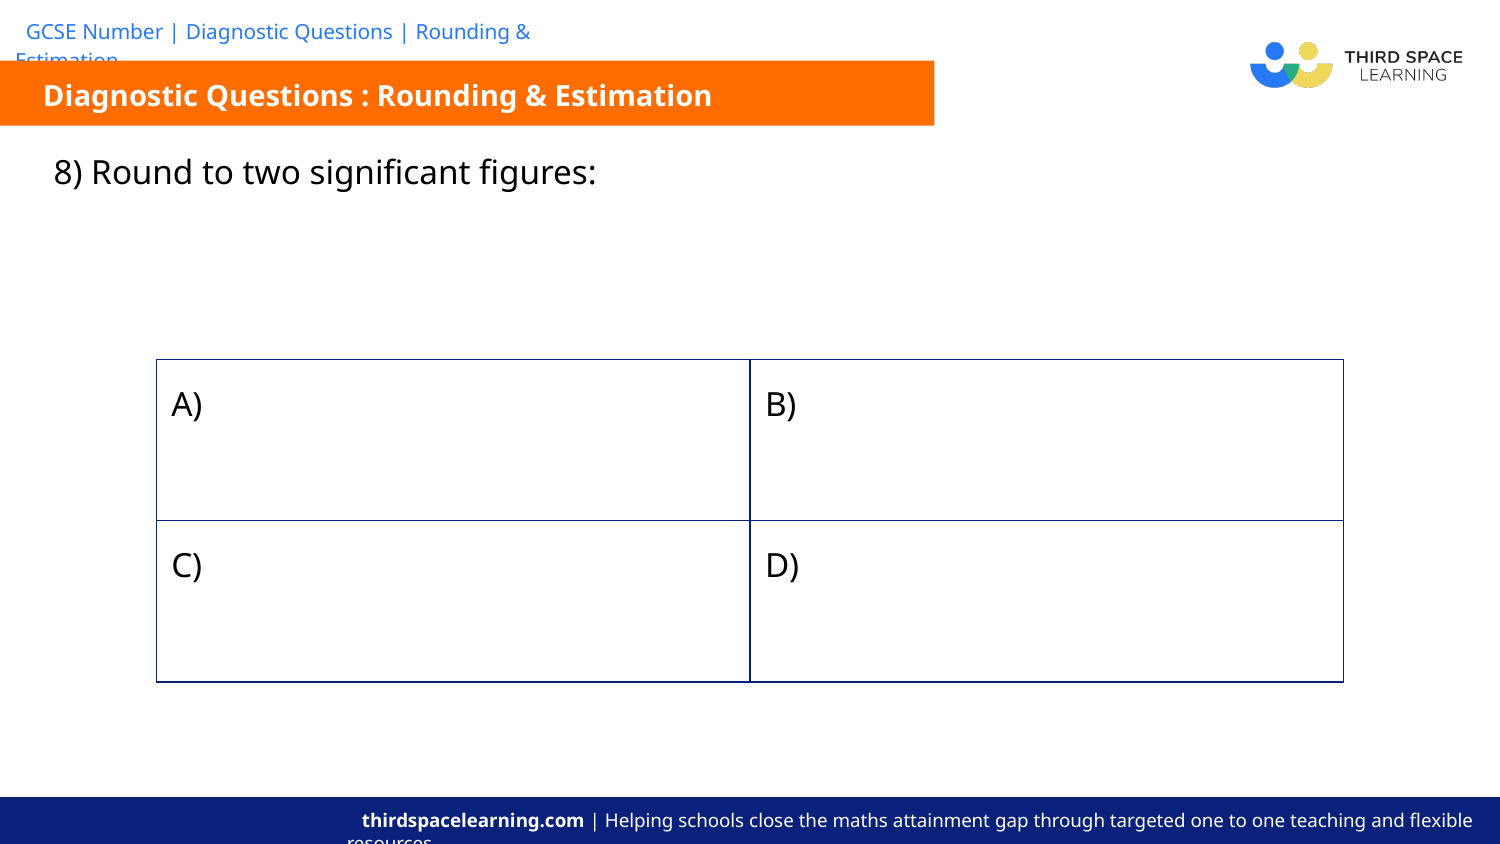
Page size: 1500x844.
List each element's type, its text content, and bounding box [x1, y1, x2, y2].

text_box Diagnostic Questions : Rounding & Estimation [27, 61, 837, 127]
picture [1250, 33, 1465, 99]
